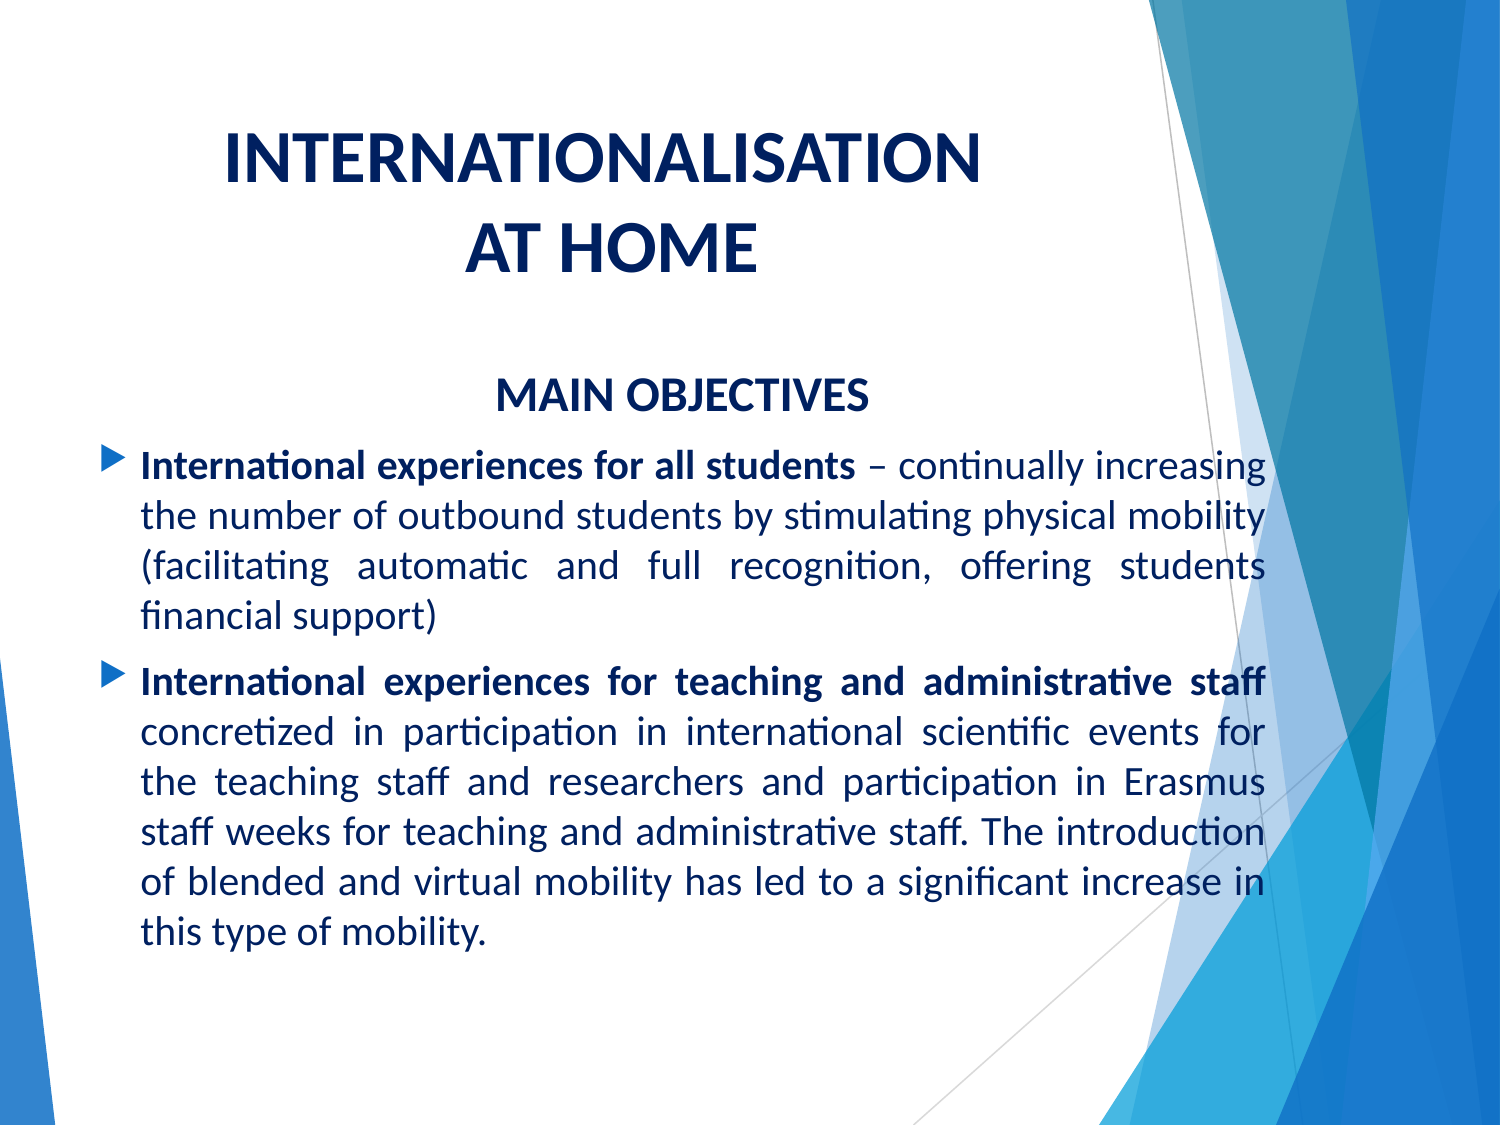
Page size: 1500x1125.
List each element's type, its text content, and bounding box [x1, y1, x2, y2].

list MAIN OBJECTIVES International experiences for all students – continually increasing the number of outbound students by stimulating physical mobility (facilitating automatic and full recognition, offering students financial support) International experiences for teaching and administrative staff concretized in participation in international scientific events for the teaching staff and researchers and participation in Erasmus staff weeks for teaching and administrative staff. The introduction of blended and virtual mobility has led to a significant increase in this type of mobility. [83, 354, 1282, 992]
title INTERNATIONALISATION AT HOME [83, 99, 1141, 317]
